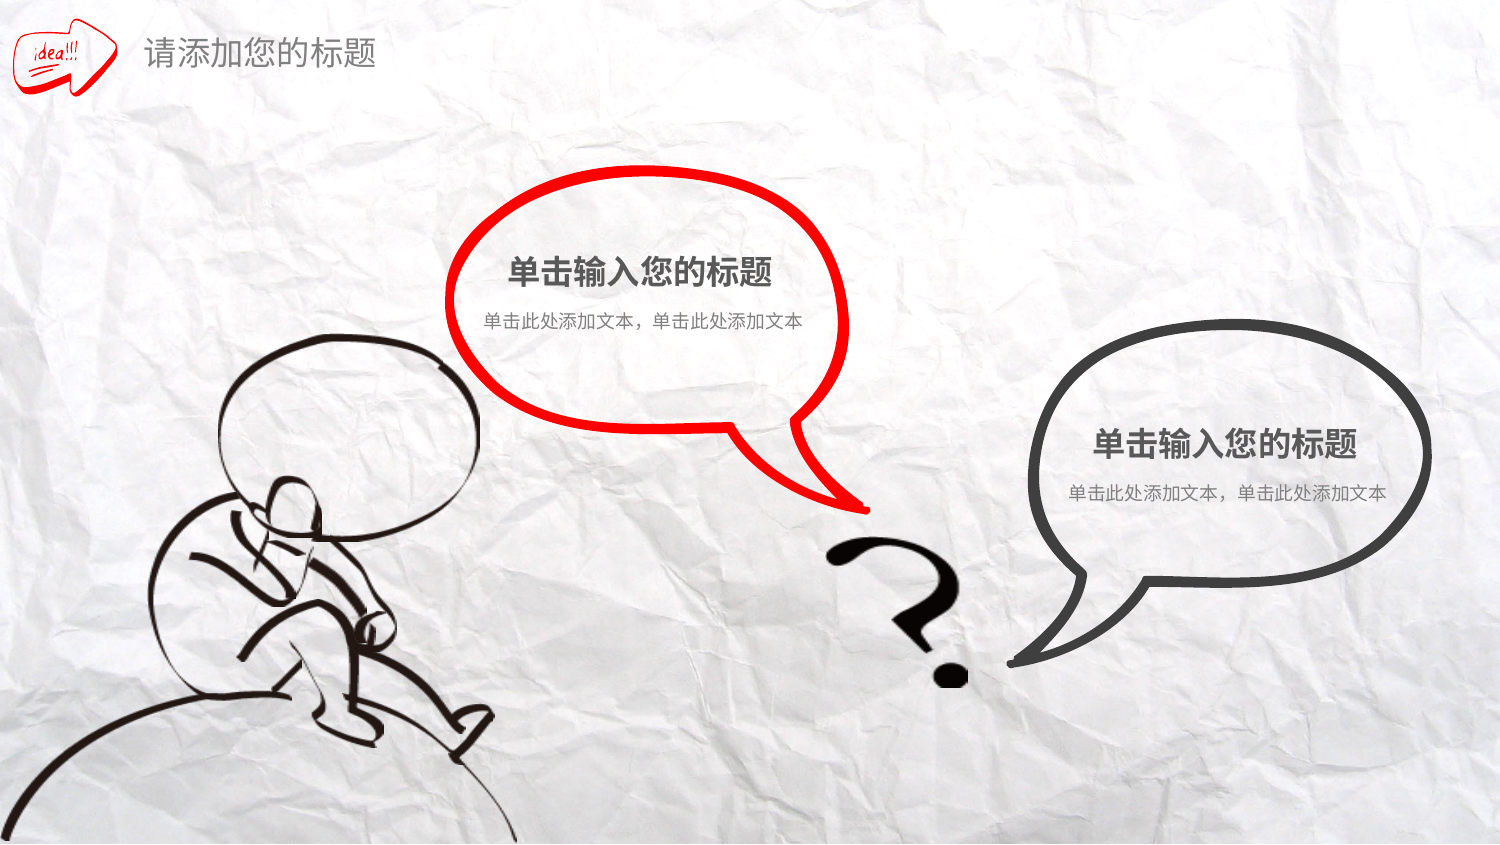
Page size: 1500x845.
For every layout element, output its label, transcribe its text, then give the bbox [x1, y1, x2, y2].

text_box [445, 165, 871, 515]
text_box 单击此处添加文本，单击此处添加文本 [472, 288, 827, 339]
text_box 单击输入您的标题 [496, 246, 827, 288]
picture [0, 0, 1500, 844]
text_box 单击此处添加文本，单击此处添加文本 [1057, 459, 1412, 510]
text_box [1006, 318, 1432, 669]
text_box 单击输入您的标题 [1080, 417, 1412, 459]
